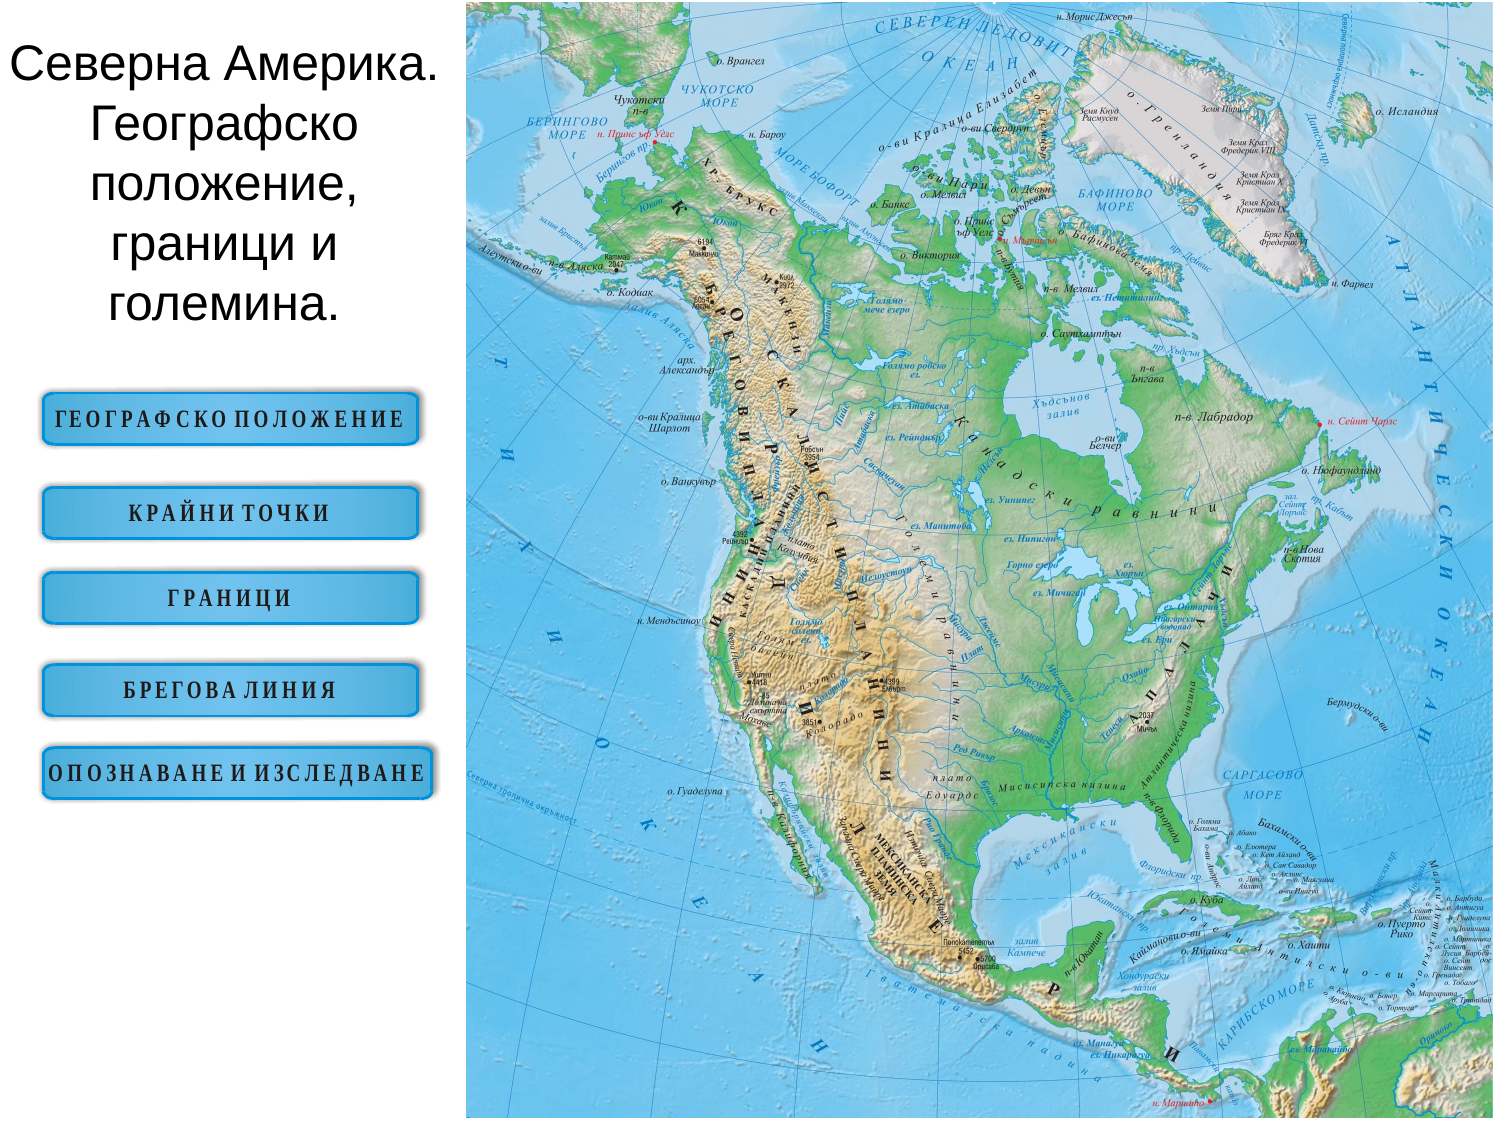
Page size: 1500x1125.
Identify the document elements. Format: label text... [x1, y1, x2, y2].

picture [466, 2, 1494, 1118]
picture [35, 383, 430, 453]
picture [35, 654, 430, 724]
picture [35, 737, 444, 807]
picture [35, 477, 430, 547]
title Северна Америка. Географско положение, граници и големина. [5, 23, 443, 338]
picture [35, 562, 430, 632]
